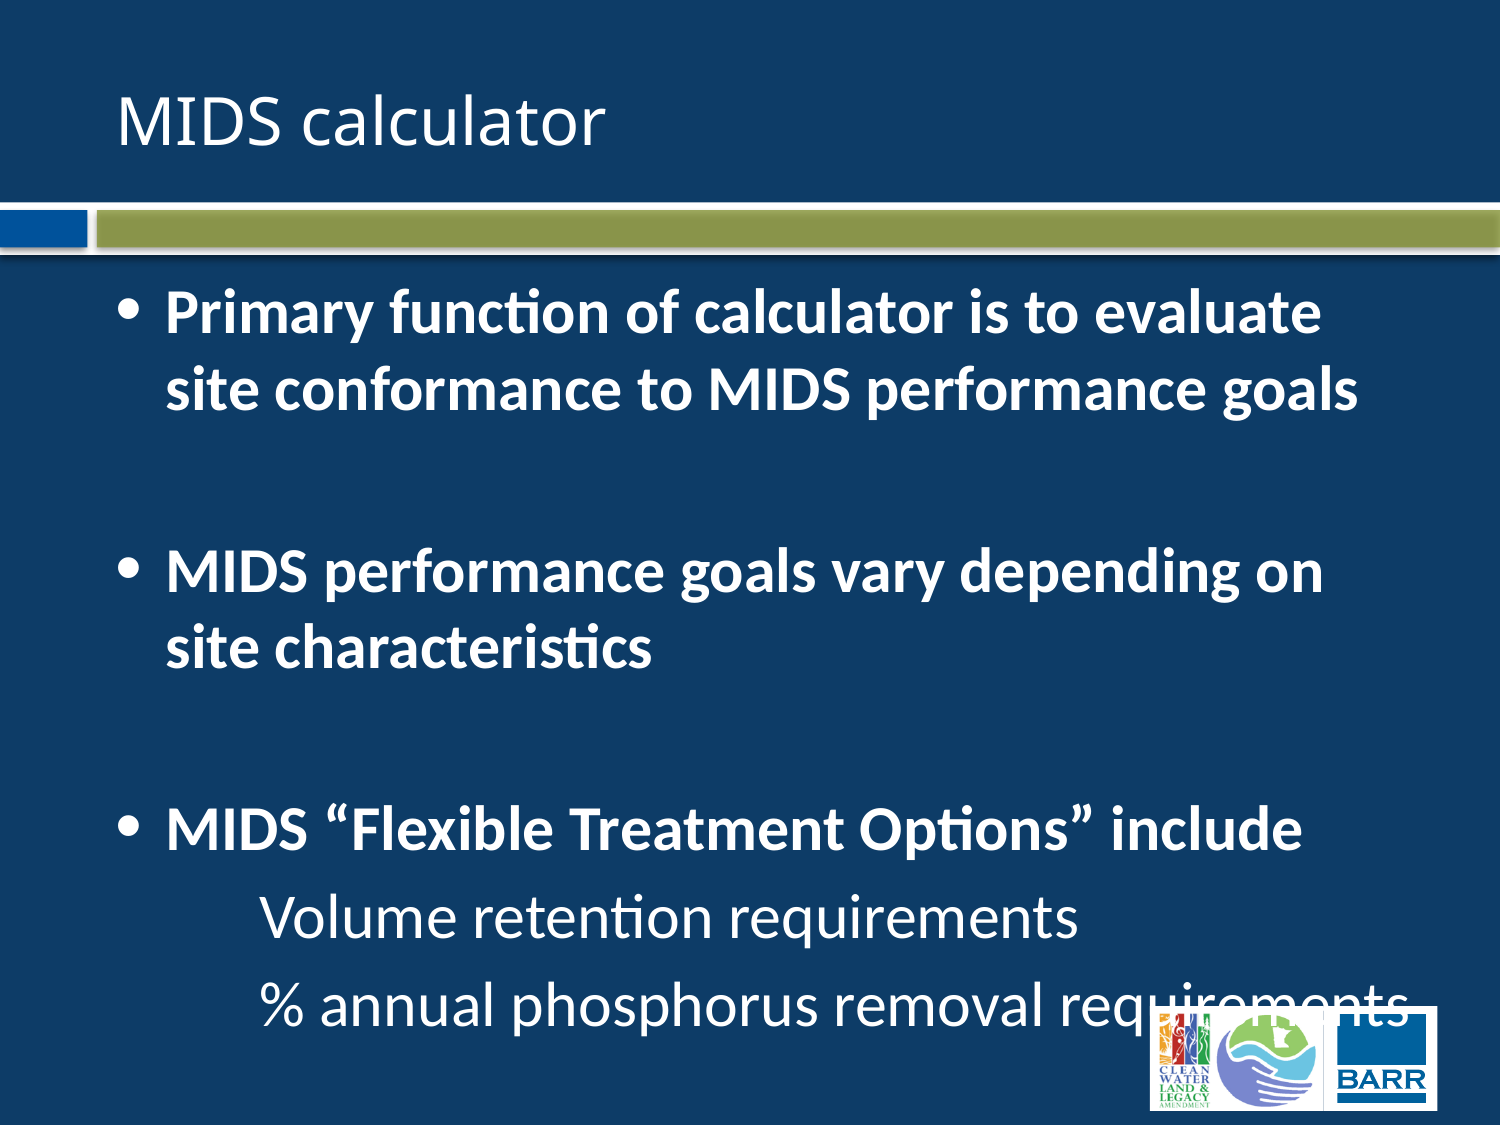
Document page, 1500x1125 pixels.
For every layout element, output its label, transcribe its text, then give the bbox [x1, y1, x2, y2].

picture [1149, 1100, 1323, 1111]
title MIDS calculator [100, 37, 1438, 200]
list Primary function of calculator is to evaluate site conformance to MIDS performance goals MIDS performance goals vary depending on site characteristics MIDS “Flexible Treatment Options” include Volume retention requirements % annual phosphorus removal requirements [100, 262, 1438, 1100]
